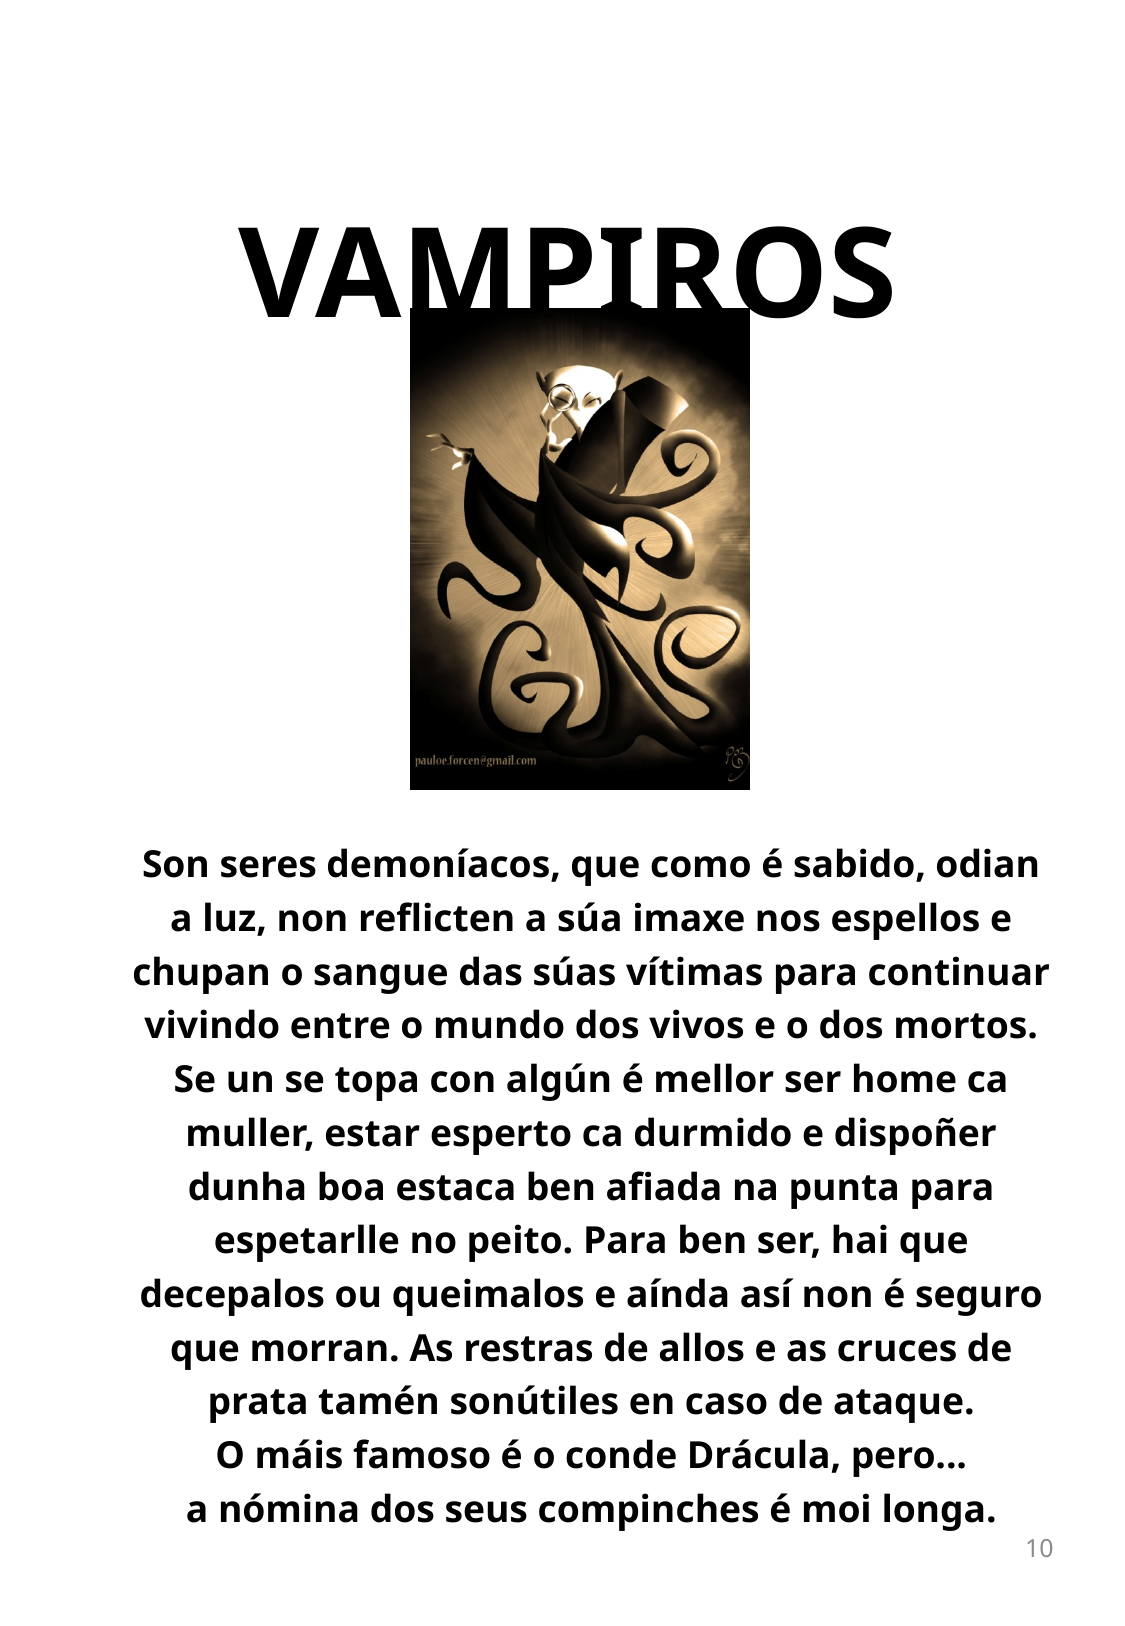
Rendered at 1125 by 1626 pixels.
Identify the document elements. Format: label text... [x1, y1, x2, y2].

slide_number 10 [806, 1506, 1069, 1593]
text_box Son seres demoníacos, que como é sabido, odian a luz, non reflicten a súa imaxe nos espellos e chupan o sangue das súas vítimas para continuar vivindo entre o mundo dos vivos e o dos mortos. Se un se topa con algún é mellor ser home ca muller, estar esperto ca durmido e dispoñer dunha boa estaca ben afiada na punta para espetarlle no peito. Para ben ser, hai que decepalos ou queimalos e aínda así non é seguro que morran. As restras de allos e as cruces de prata tamén sonútiles en caso de ataque. O máis famoso é o conde Drácula, pero... a nómina dos seus compinches é moi longa. [117, 824, 1067, 1563]
picture [409, 308, 751, 790]
title VAMPIROS [46, 167, 1090, 368]
